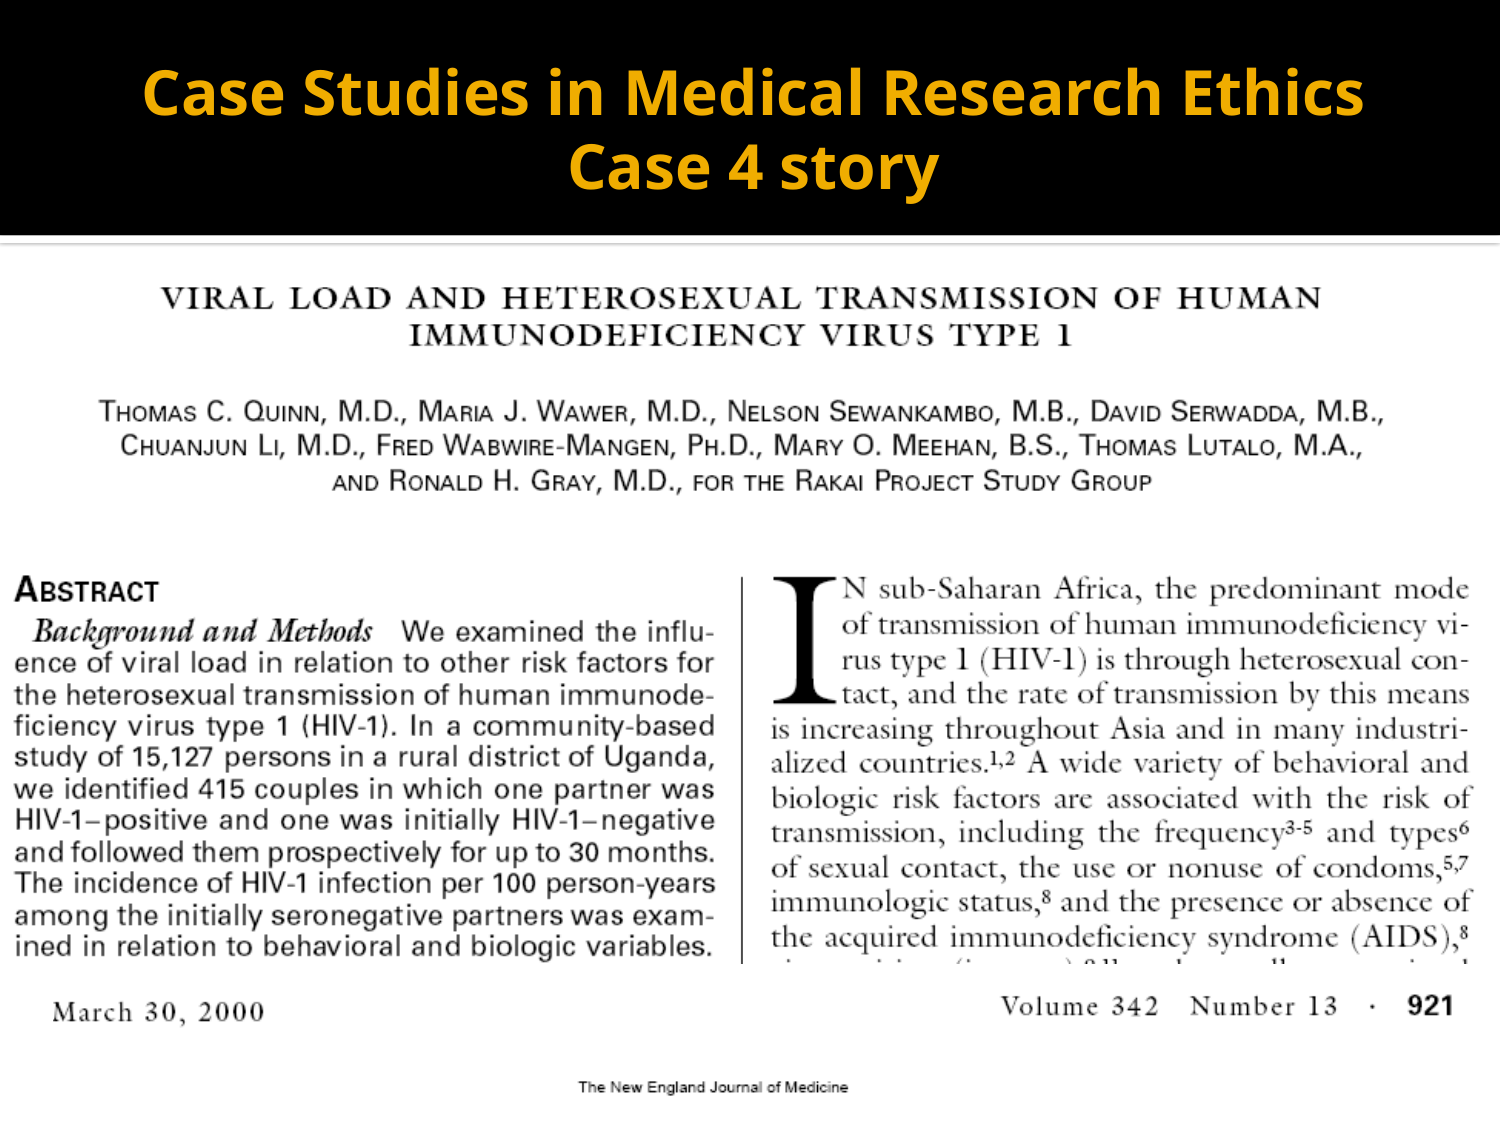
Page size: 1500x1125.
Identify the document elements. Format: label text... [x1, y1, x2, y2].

picture [558, 976, 1469, 1099]
picture [52, 988, 279, 1047]
title Case Studies in Medical Research Ethics Case 4 story [75, 24, 1425, 231]
picture [0, 266, 1486, 964]
